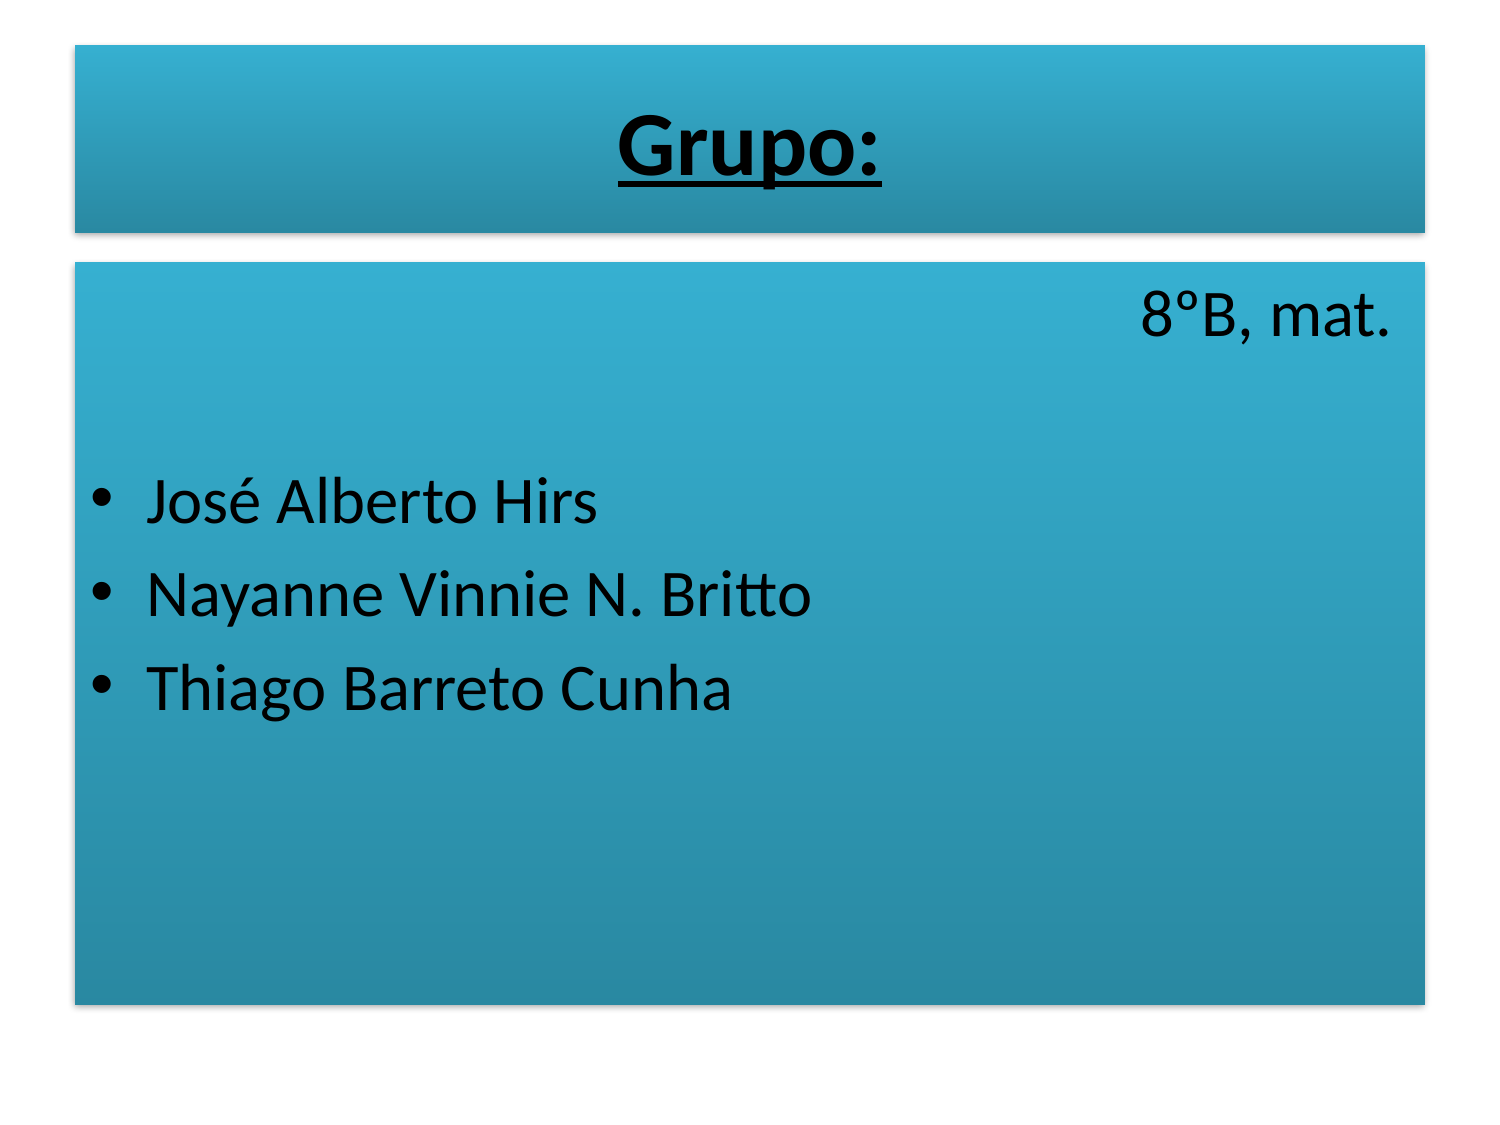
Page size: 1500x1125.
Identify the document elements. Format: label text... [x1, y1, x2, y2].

list 8ºB, mat. José Alberto Hirs Nayanne Vinnie N. Britto Thiago Barreto Cunha [75, 262, 1425, 1005]
title Grupo: [75, 45, 1425, 233]
